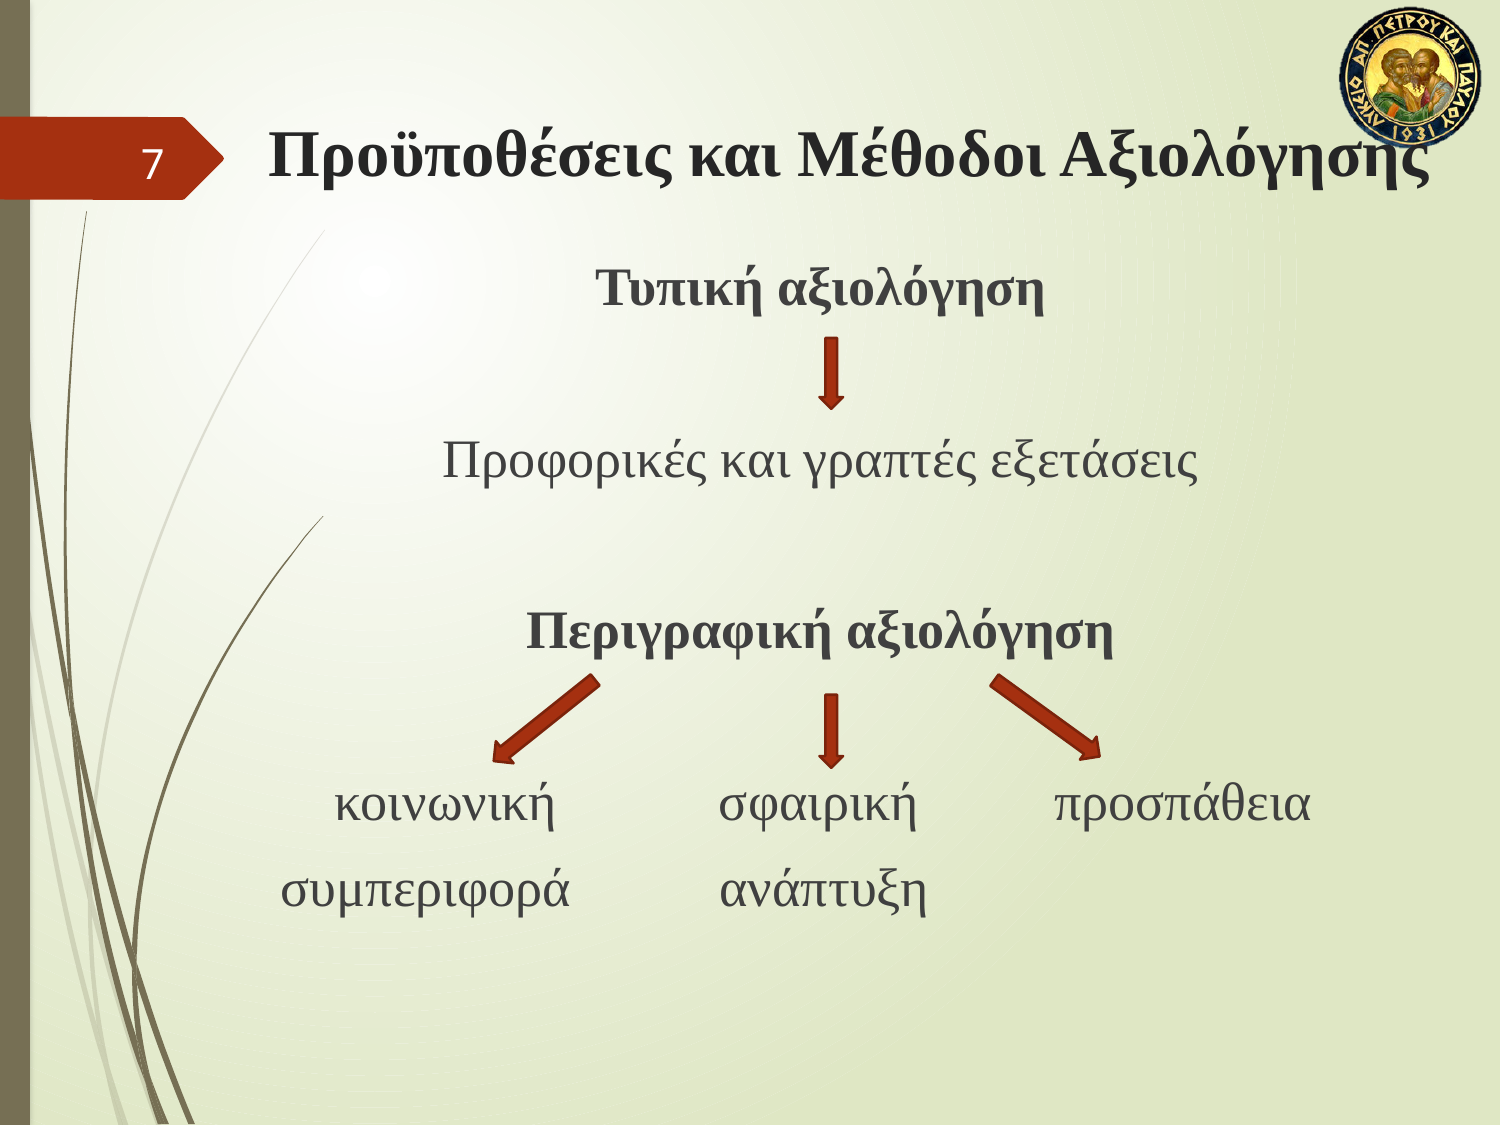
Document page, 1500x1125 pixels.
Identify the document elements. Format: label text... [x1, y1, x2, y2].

text_box [818, 693, 845, 769]
list Τυπική αξιολόγηση Προφορικές και γραπτές εξετάσεις Περιγραφική αξιολόγηση κοινωνική σφαιρική προσπάθεια συμπεριφορά ανάπτυξη [265, 243, 1376, 941]
slide_number 7 [83, 136, 180, 197]
text_box [818, 336, 845, 410]
title Προϋποθέσεις και Μέθοδοι Αξιολόγησης [253, 102, 1471, 209]
text_box [492, 673, 601, 765]
picture [1328, 0, 1495, 160]
text_box [989, 673, 1101, 761]
